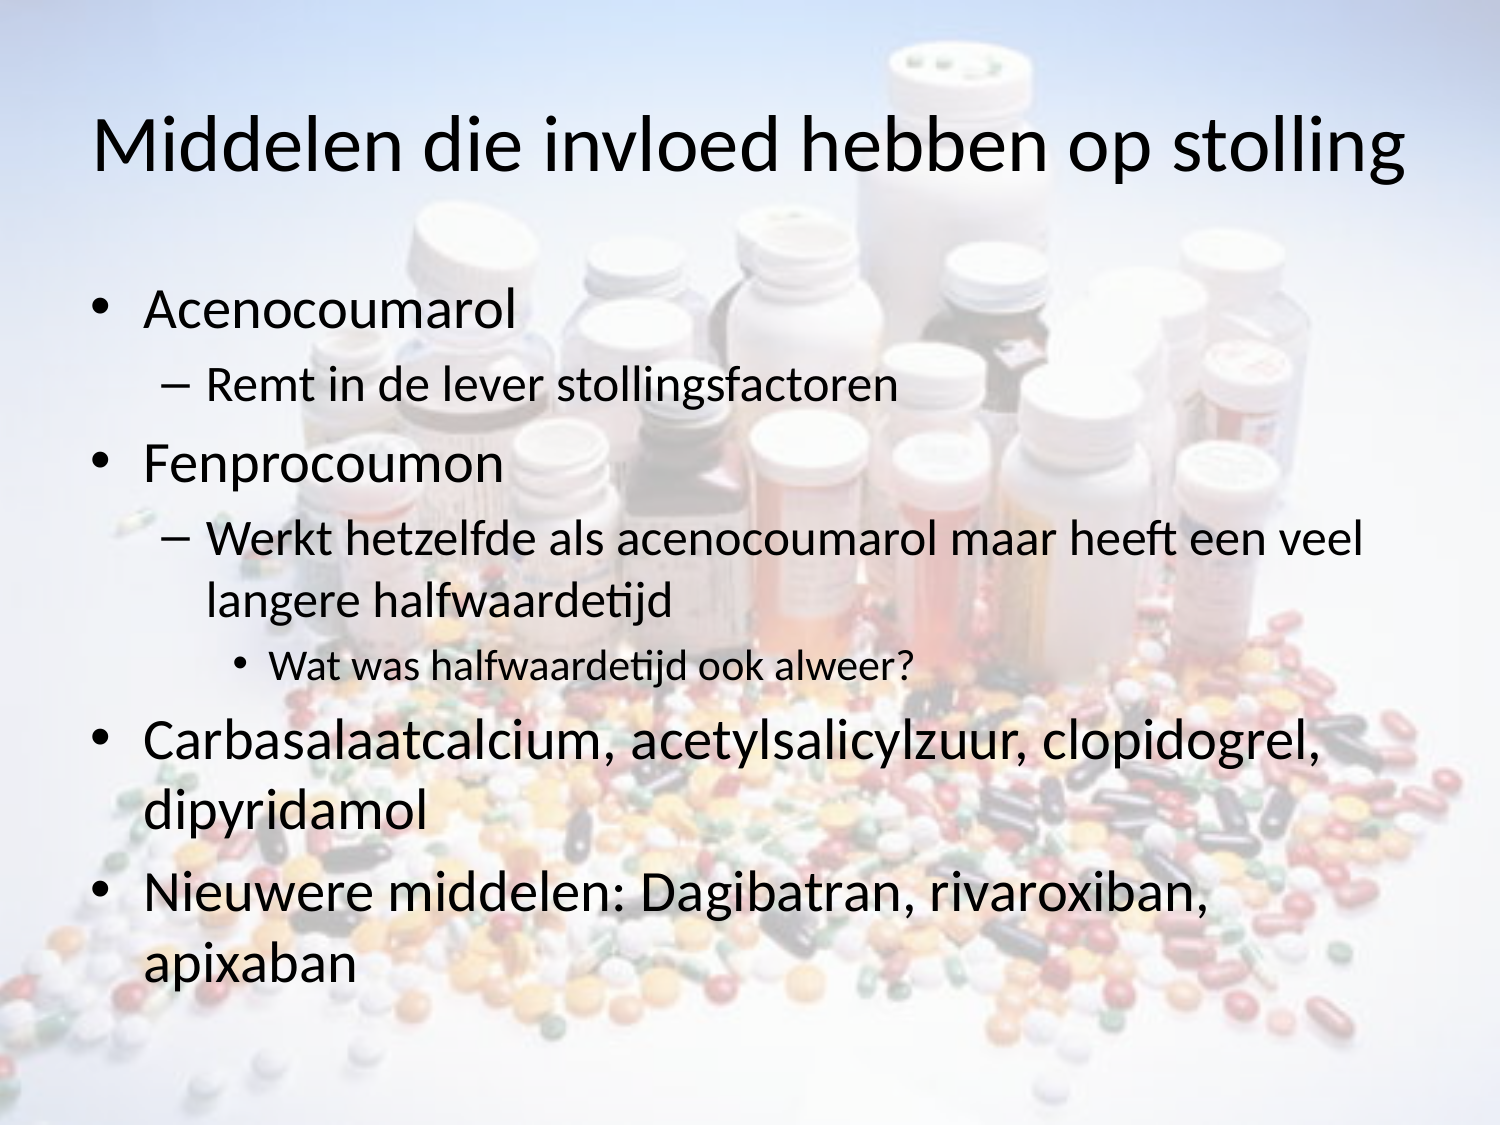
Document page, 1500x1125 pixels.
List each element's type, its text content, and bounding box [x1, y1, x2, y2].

title Middelen die invloed hebben op stolling [75, 45, 1425, 233]
list Acenocoumarol Remt in de lever stollingsfactoren Fenprocoumon Werkt hetzelfde als acenocoumarol maar heeft een veel langere halfwaardetijd Wat was halfwaardetijd ook alweer? Carbasalaatcalcium, acetylsalicylzuur, clopidogrel, dipyridamol Nieuwere middelen: Dagibatran, rivaroxiban, apixaban [75, 262, 1425, 1005]
